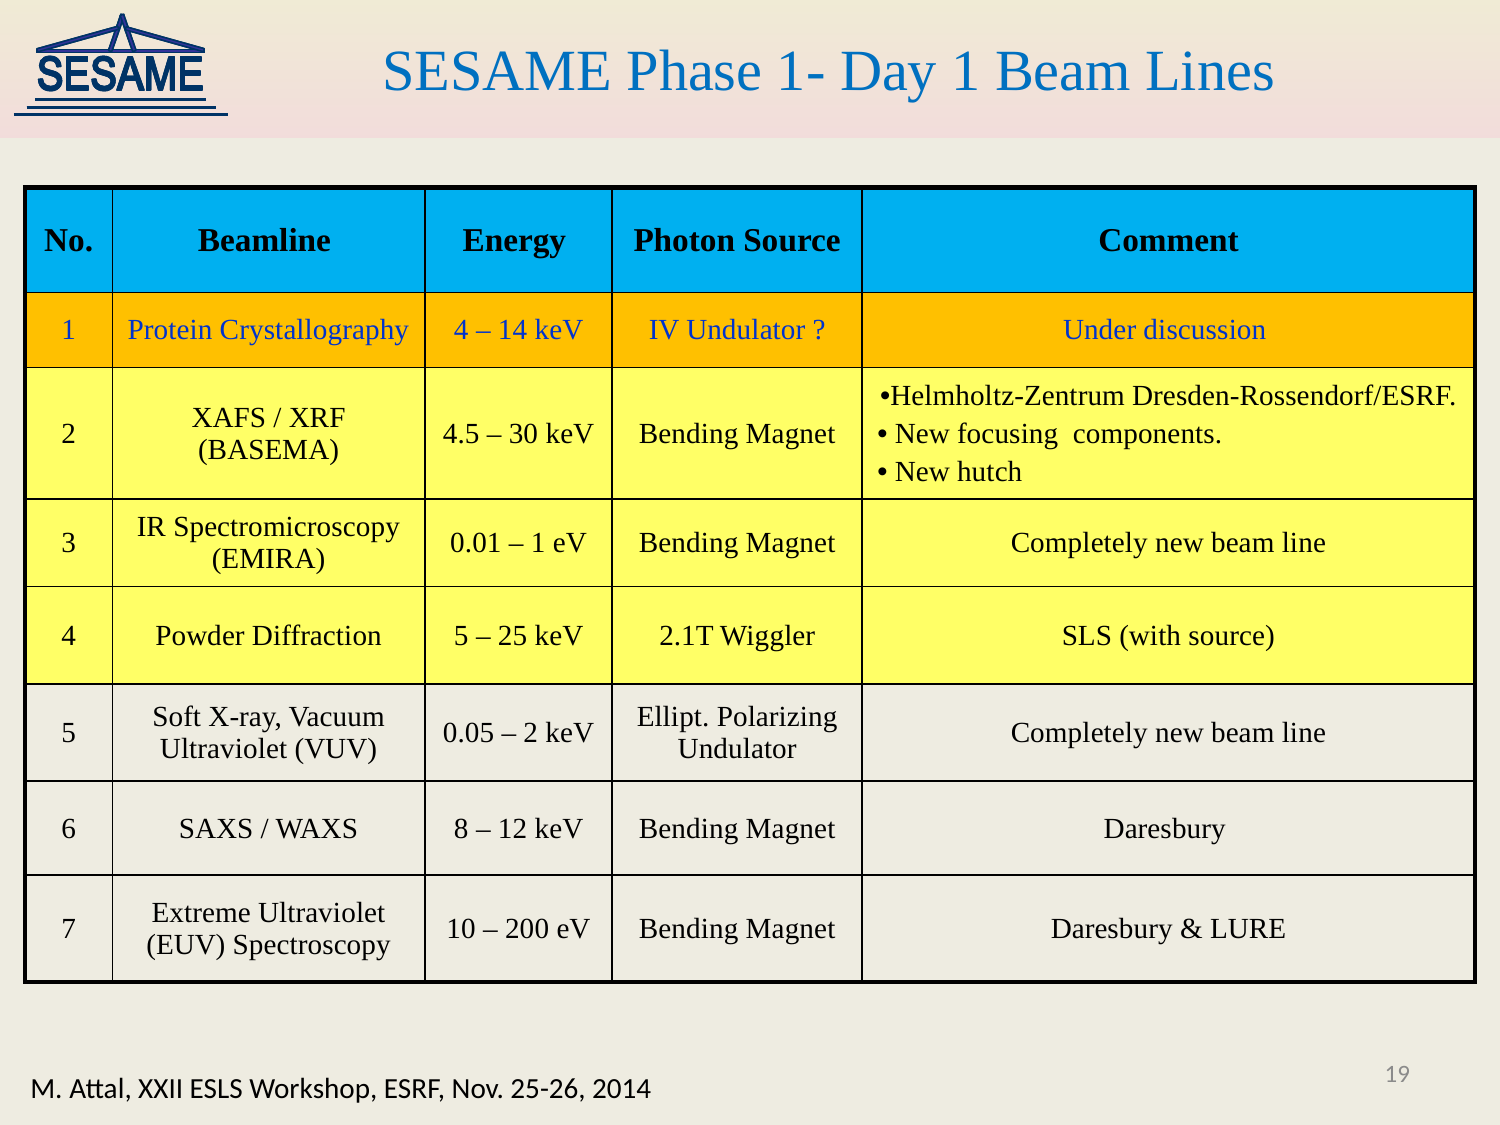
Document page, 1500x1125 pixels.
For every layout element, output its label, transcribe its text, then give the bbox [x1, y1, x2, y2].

table_cell Bending Magnet [613, 876, 861, 980]
table_cell 4 – 14 keV [426, 293, 611, 367]
table_cell Extreme Ultraviolet (EUV) Spectroscopy [113, 876, 424, 980]
table_cell 5 [27, 685, 112, 780]
table_cell 0.01 – 1 eV [426, 500, 611, 586]
table_cell Bending Magnet [613, 500, 861, 586]
table_cell Under discussion [863, 293, 1473, 367]
table_cell Powder Diffraction [113, 587, 424, 683]
table_header Beamline [113, 190, 424, 292]
table_cell 10 – 200 eV [426, 876, 611, 980]
table_cell 2 [27, 368, 112, 498]
table_cell Daresbury & LURE [863, 876, 1473, 980]
table_cell 5 – 25 keV [426, 587, 611, 683]
table_cell 4.5 – 30 keV [426, 368, 611, 498]
picture [12, 12, 233, 119]
table_cell 8 – 12 keV [426, 782, 611, 874]
table_cell 7 [27, 876, 112, 980]
table_cell 3 [27, 500, 112, 586]
table_header No. [27, 190, 112, 292]
table_cell 0.05 – 2 keV [426, 685, 611, 780]
slide_number 19 [1074, 1042, 1425, 1103]
table_cell Protein Crystallography [113, 293, 424, 367]
table_cell Bending Magnet [613, 782, 861, 874]
table_cell 1 [27, 293, 112, 367]
table_cell 6 [27, 782, 112, 874]
table_cell Soft X-ray, Vacuum Ultraviolet (VUV) [113, 685, 424, 780]
table_cell Helmholtz-Zentrum Dresden-Rossendorf/ESRF. New focusing components. New hutch [863, 368, 1473, 498]
table_cell SAXS / WAXS [113, 782, 424, 874]
table_cell 2.1T Wiggler [613, 587, 861, 683]
table_cell Ellipt. Polarizing Undulator [613, 685, 861, 780]
table_cell Completely new beam line [863, 685, 1473, 780]
table_cell SLS (with source) [863, 587, 1473, 683]
table_header Energy [426, 190, 611, 292]
table_cell IV Undulator ? [613, 293, 861, 367]
table_cell 4 [27, 587, 112, 683]
table_cell IR Spectromicroscopy (EMIRA) [113, 500, 424, 586]
table_header Photon Source [613, 190, 861, 292]
table_cell Daresbury [863, 782, 1473, 874]
text_box [0, 0, 1500, 139]
table_cell XAFS / XRF (BASEMA) [113, 368, 424, 498]
table_header Comment [863, 190, 1473, 292]
text_box M. Attal, XXII ESLS Workshop, ESRF, Nov. 25-26, 2014 [15, 1062, 667, 1113]
table_cell Bending Magnet [613, 368, 861, 498]
text_box SESAME Phase 1- Day 1 Beam Lines [367, 24, 1291, 110]
table_cell Completely new beam line [863, 500, 1473, 586]
